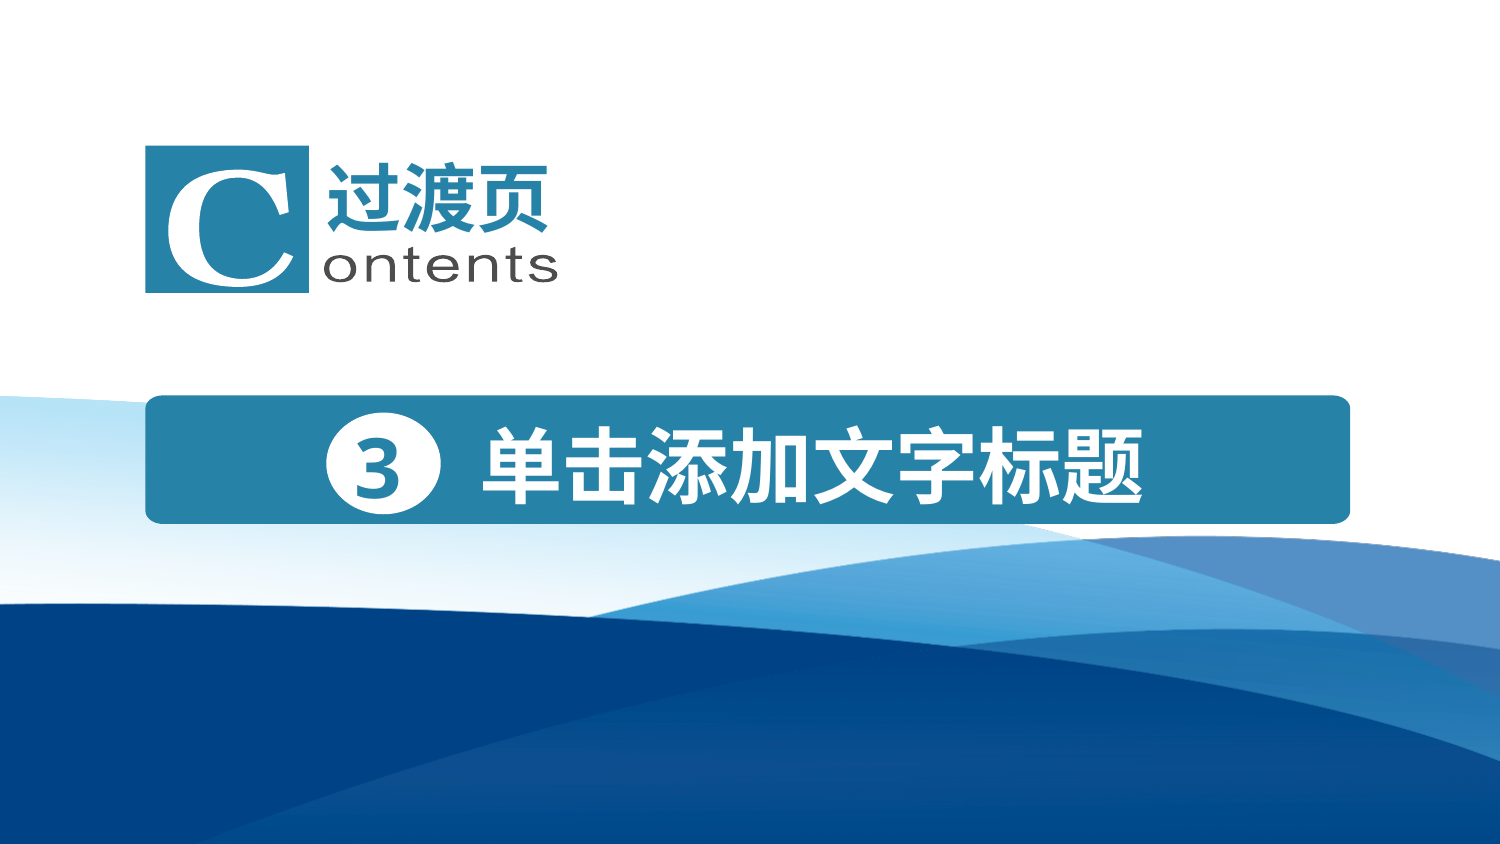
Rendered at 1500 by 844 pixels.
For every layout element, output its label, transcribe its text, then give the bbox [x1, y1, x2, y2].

text_box [426, 255, 459, 283]
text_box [326, 407, 441, 524]
text_box [366, 254, 395, 282]
text_box [528, 254, 558, 283]
text_box [403, 246, 421, 283]
text_box [145, 145, 309, 293]
text_box 过渡页 [288, 144, 589, 249]
picture [0, 395, 1500, 844]
text_box [168, 169, 294, 287]
text_box [324, 255, 357, 283]
text_box [468, 254, 498, 282]
text_box [505, 246, 523, 283]
